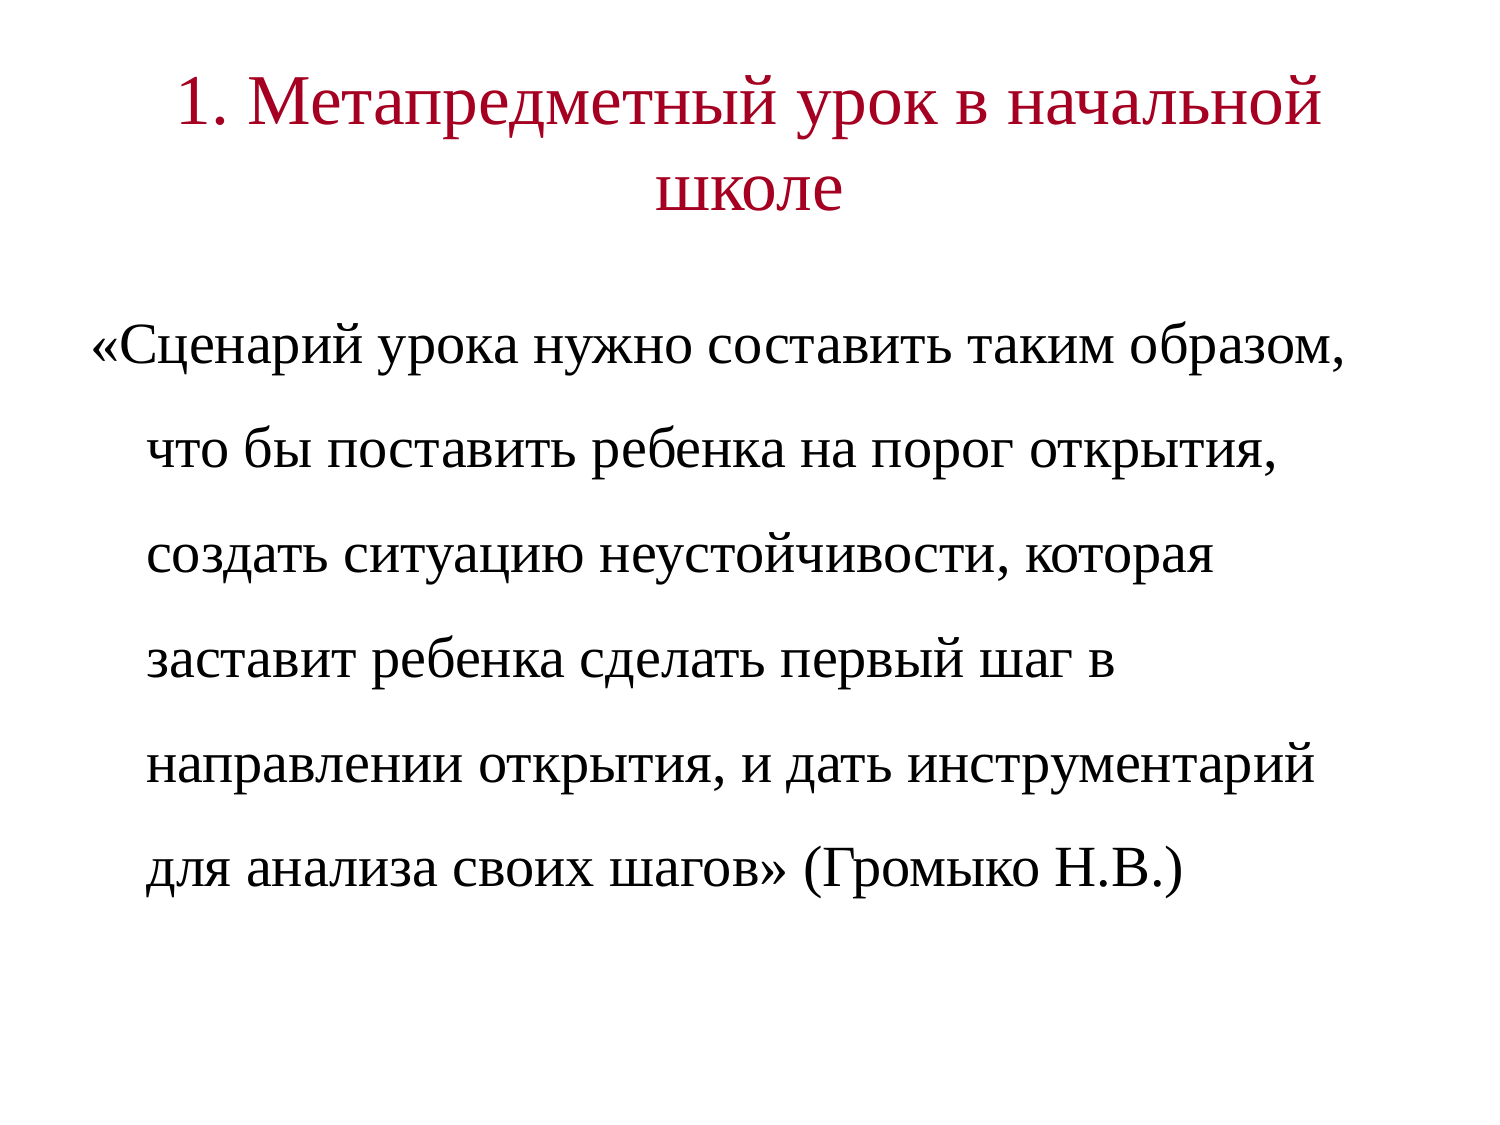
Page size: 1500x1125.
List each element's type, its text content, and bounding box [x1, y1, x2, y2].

list «Сценарий урока нужно составить таким образом, что бы поставить ребенка на порог открытия, создать ситуацию неустойчивости, которая заставит ребенка сделать первый шаг в направлении открытия, и дать инструментарий для анализа своих шагов» (Громыко Н.В.) [75, 262, 1425, 1083]
title 1. Метапредметный урок в начальной школе [75, 45, 1425, 233]
